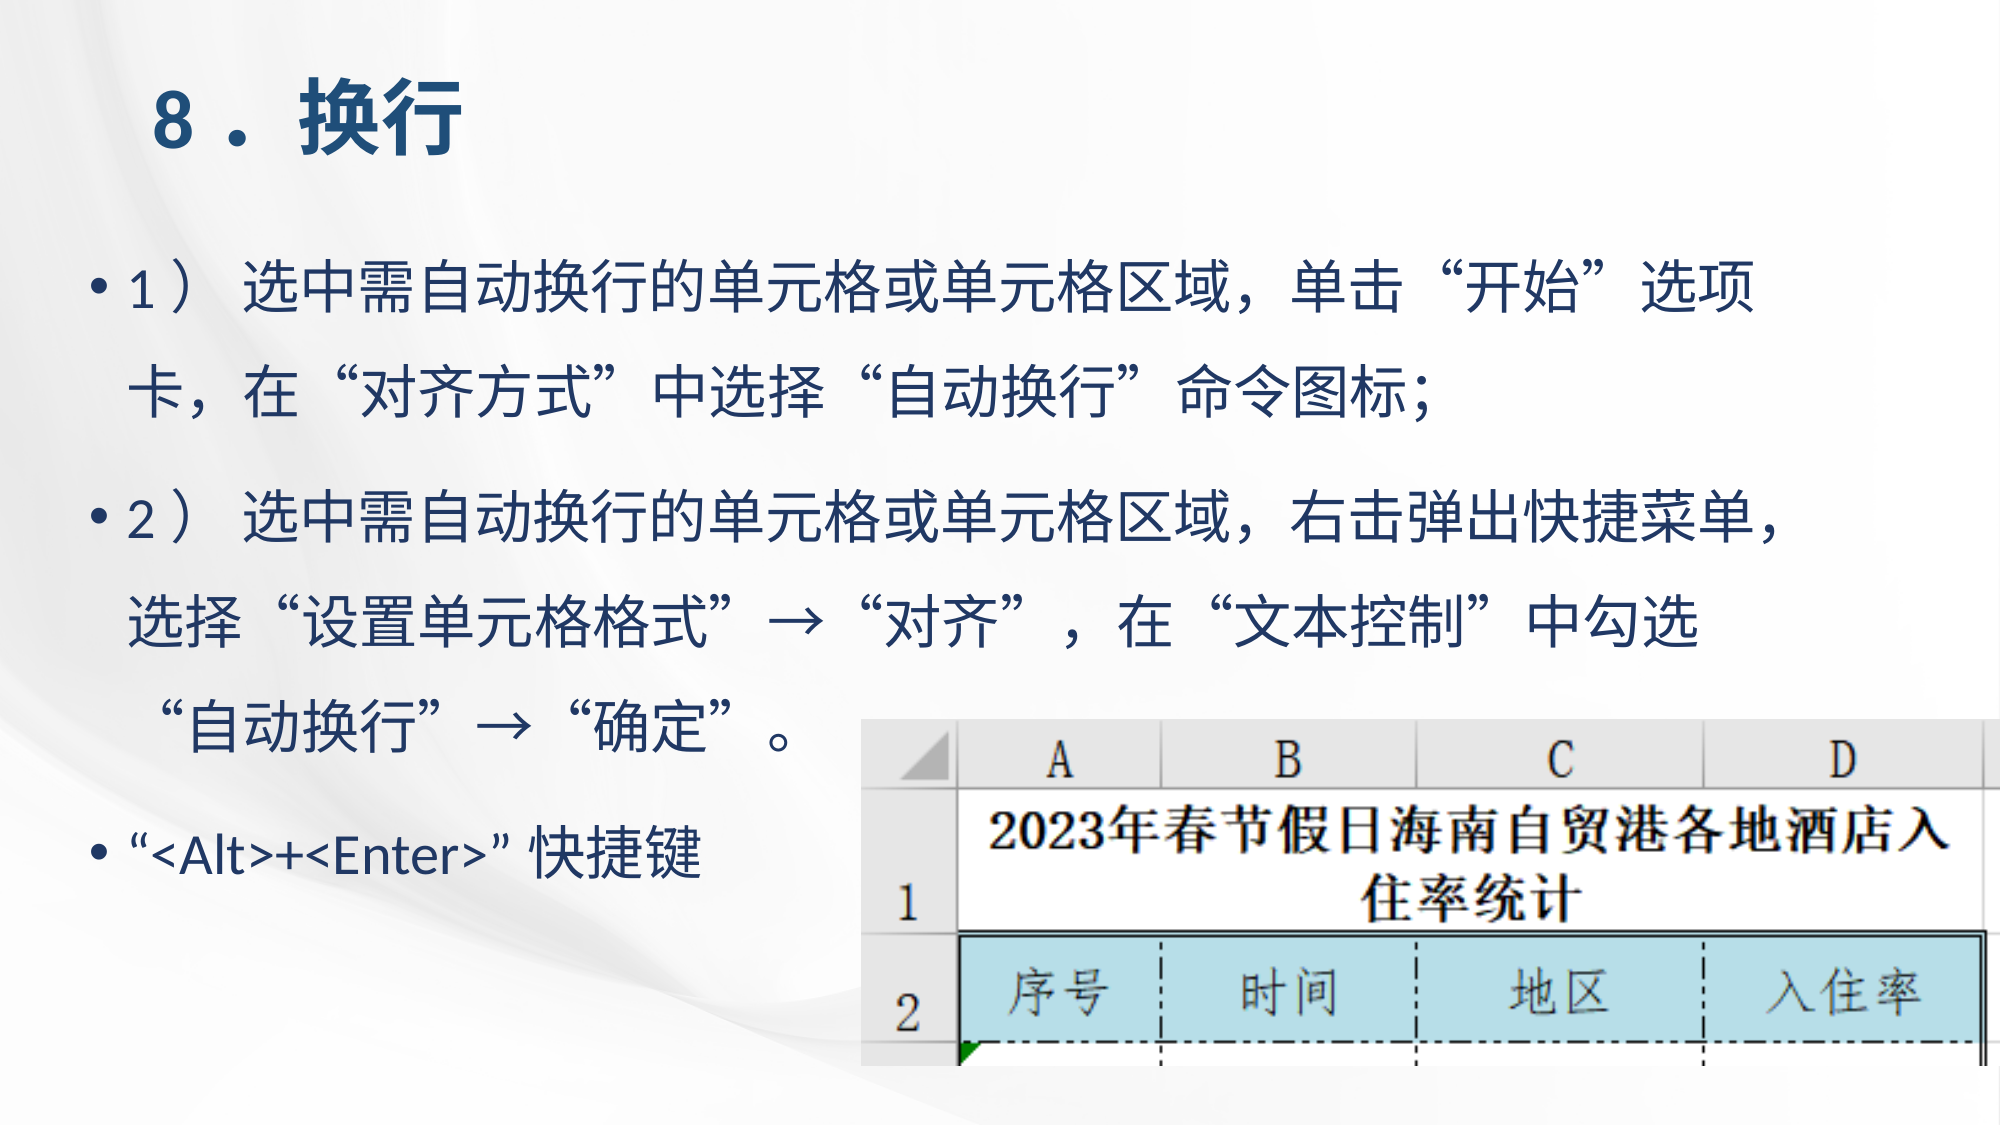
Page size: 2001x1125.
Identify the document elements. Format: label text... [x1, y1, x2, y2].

picture [860, 719, 2000, 1066]
list 1） 选中需自动换行的单元格或单元格区域，单击“开始”选项卡，在“对齐方式”中选择“自动换行”命令图标； 2） 选中需自动换行的单元格或单元格区域，右击弹出快捷菜单，选择“设置单元格格式”→“对齐”，在“文本控制”中勾选“自动换行”→“确定”。 “<Alt>+<Enter>”快捷键 [73, 207, 1799, 1028]
title 8．换行 [137, 59, 1863, 184]
